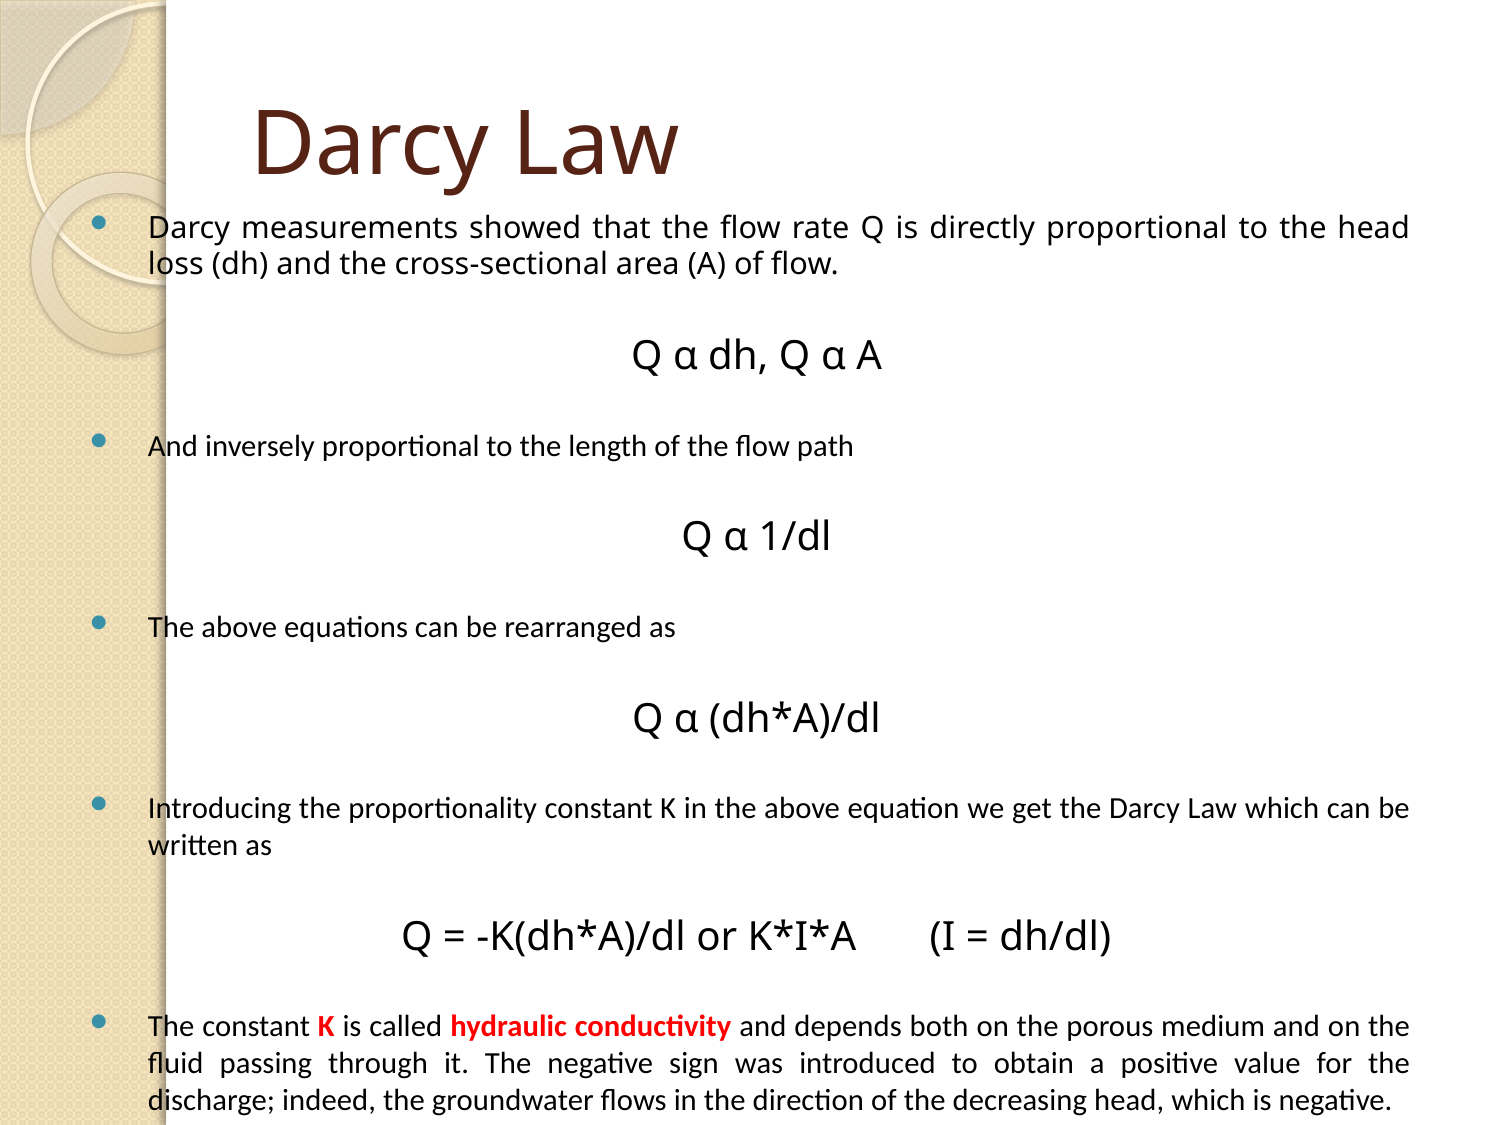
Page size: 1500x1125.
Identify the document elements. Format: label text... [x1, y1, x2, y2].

list Darcy measurements showed that the flow rate Q is directly proportional to the head loss (dh) and the cross-sectional area (A) of flow. Q α dh, Q α A And inversely proportional to the length of the flow path Q α 1/dl The above equations can be rearranged as Q α (dh*A)/dl Introducing the proportionality constant K in the above equation we get the Darcy Law which can be written as Q = -K(dh*A)/dl or K*I*A (I = dh/dl) The constant K is called hydraulic conductivity and depends both on the porous medium and on the fluid passing through it. The negative sign was introduced to obtain a positive value for the discharge; indeed, the groundwater flows in the direction of the decreasing head, which is negative. [75, 200, 1425, 1125]
title Darcy Law [235, 45, 1466, 233]
